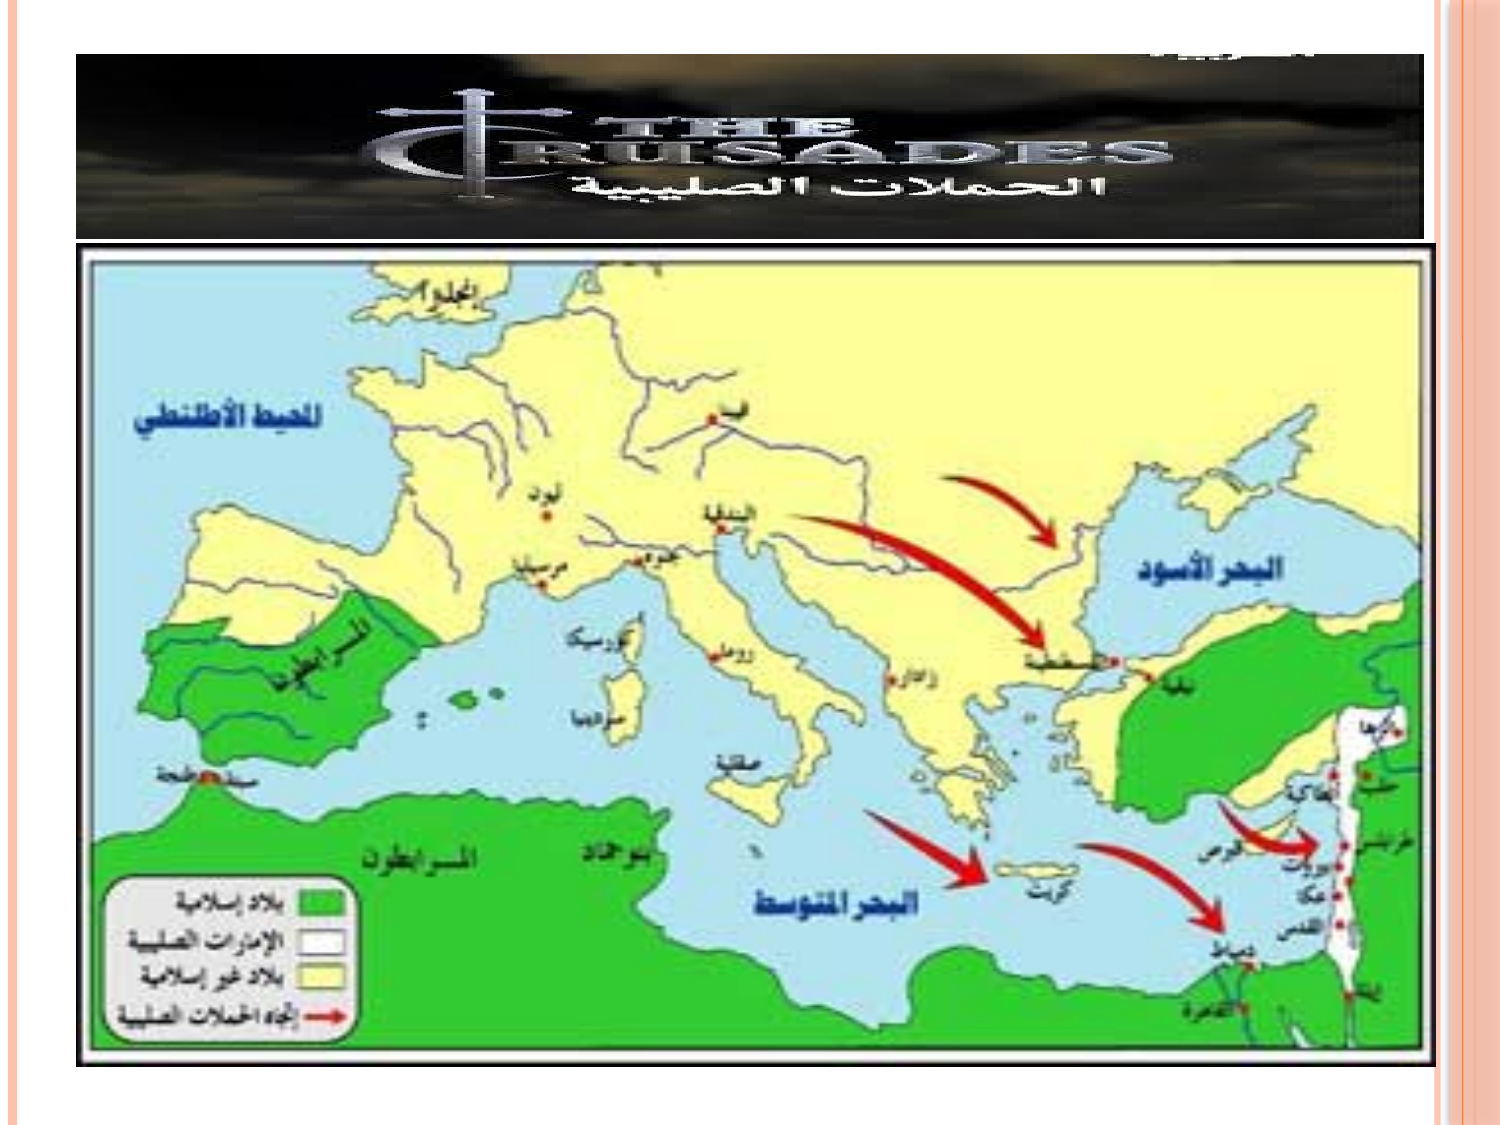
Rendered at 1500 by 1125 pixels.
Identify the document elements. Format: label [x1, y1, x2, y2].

picture [76, 53, 1424, 240]
picture [76, 243, 1436, 1068]
